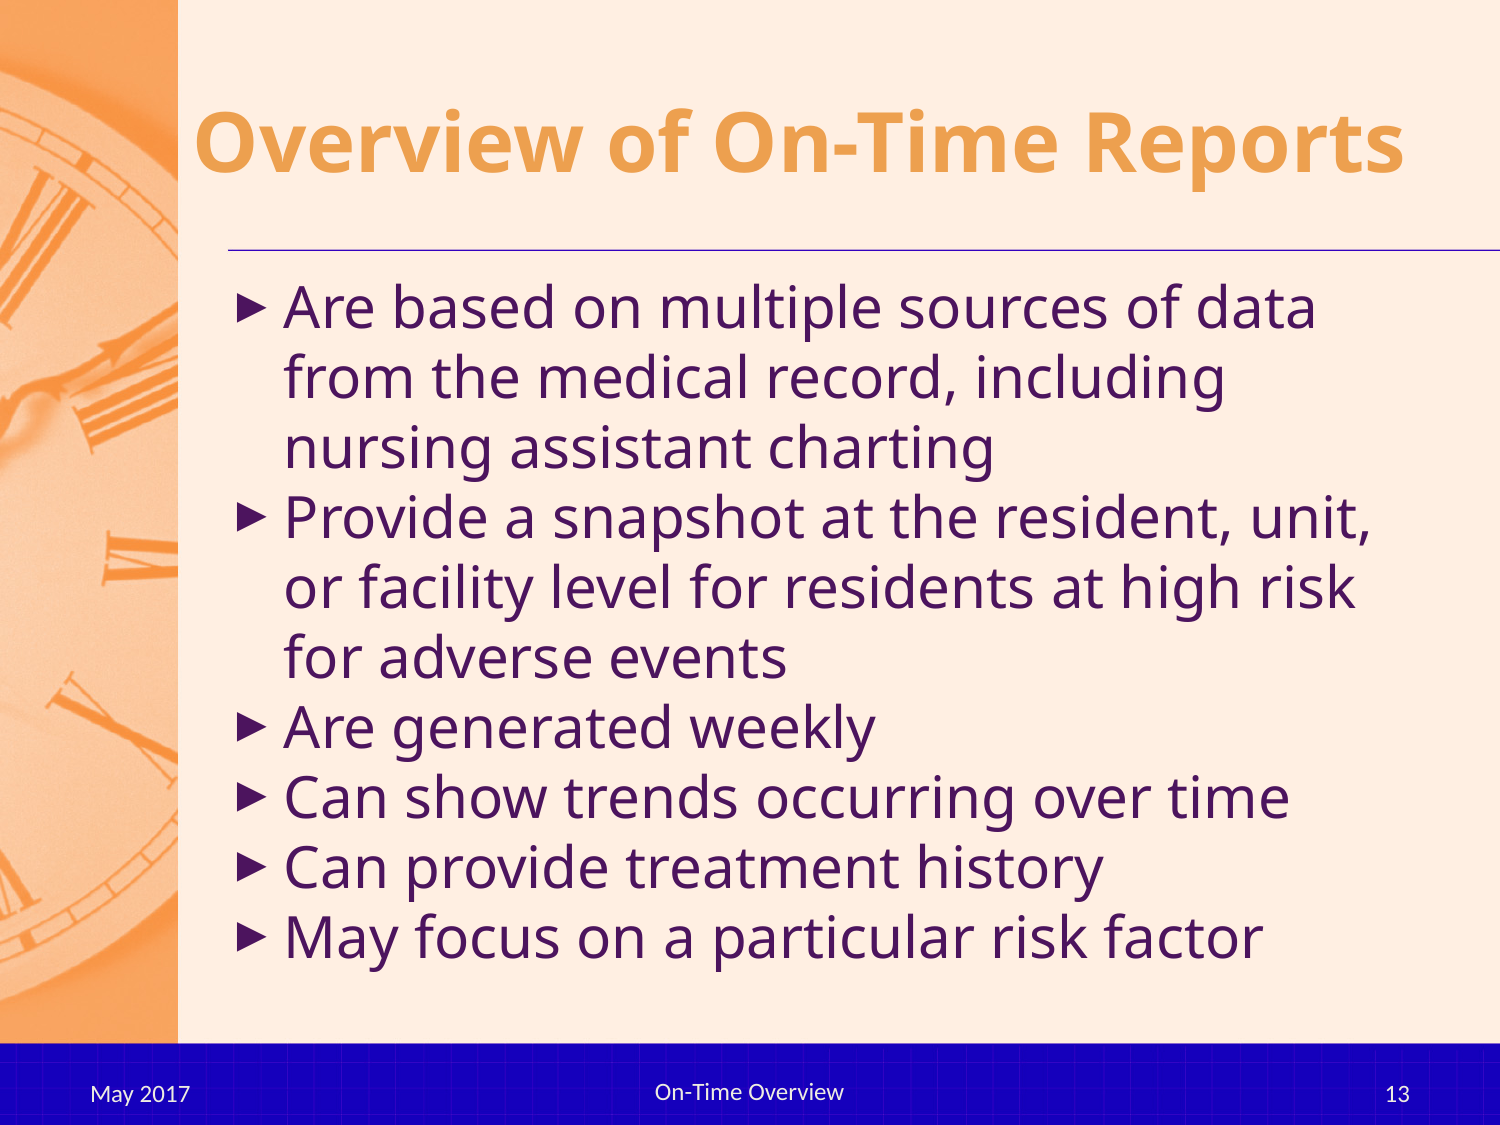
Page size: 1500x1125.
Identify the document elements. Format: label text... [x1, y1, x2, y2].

picture [0, 0, 1500, 1125]
footer On-Time Overview [512, 1060, 988, 1121]
slide_number 13 [1074, 1062, 1425, 1122]
list Are based on multiple sources of data from the medical record, including nursing assistant charting Provide a snapshot at the resident, unit, or facility level for residents at high risk for adverse events Are generated weekly Can show trends occurring over time Can provide treatment history May focus on a particular risk factor [212, 262, 1425, 1005]
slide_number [75, 1062, 425, 1122]
title Overview of On-Time Reports [174, 45, 1425, 233]
